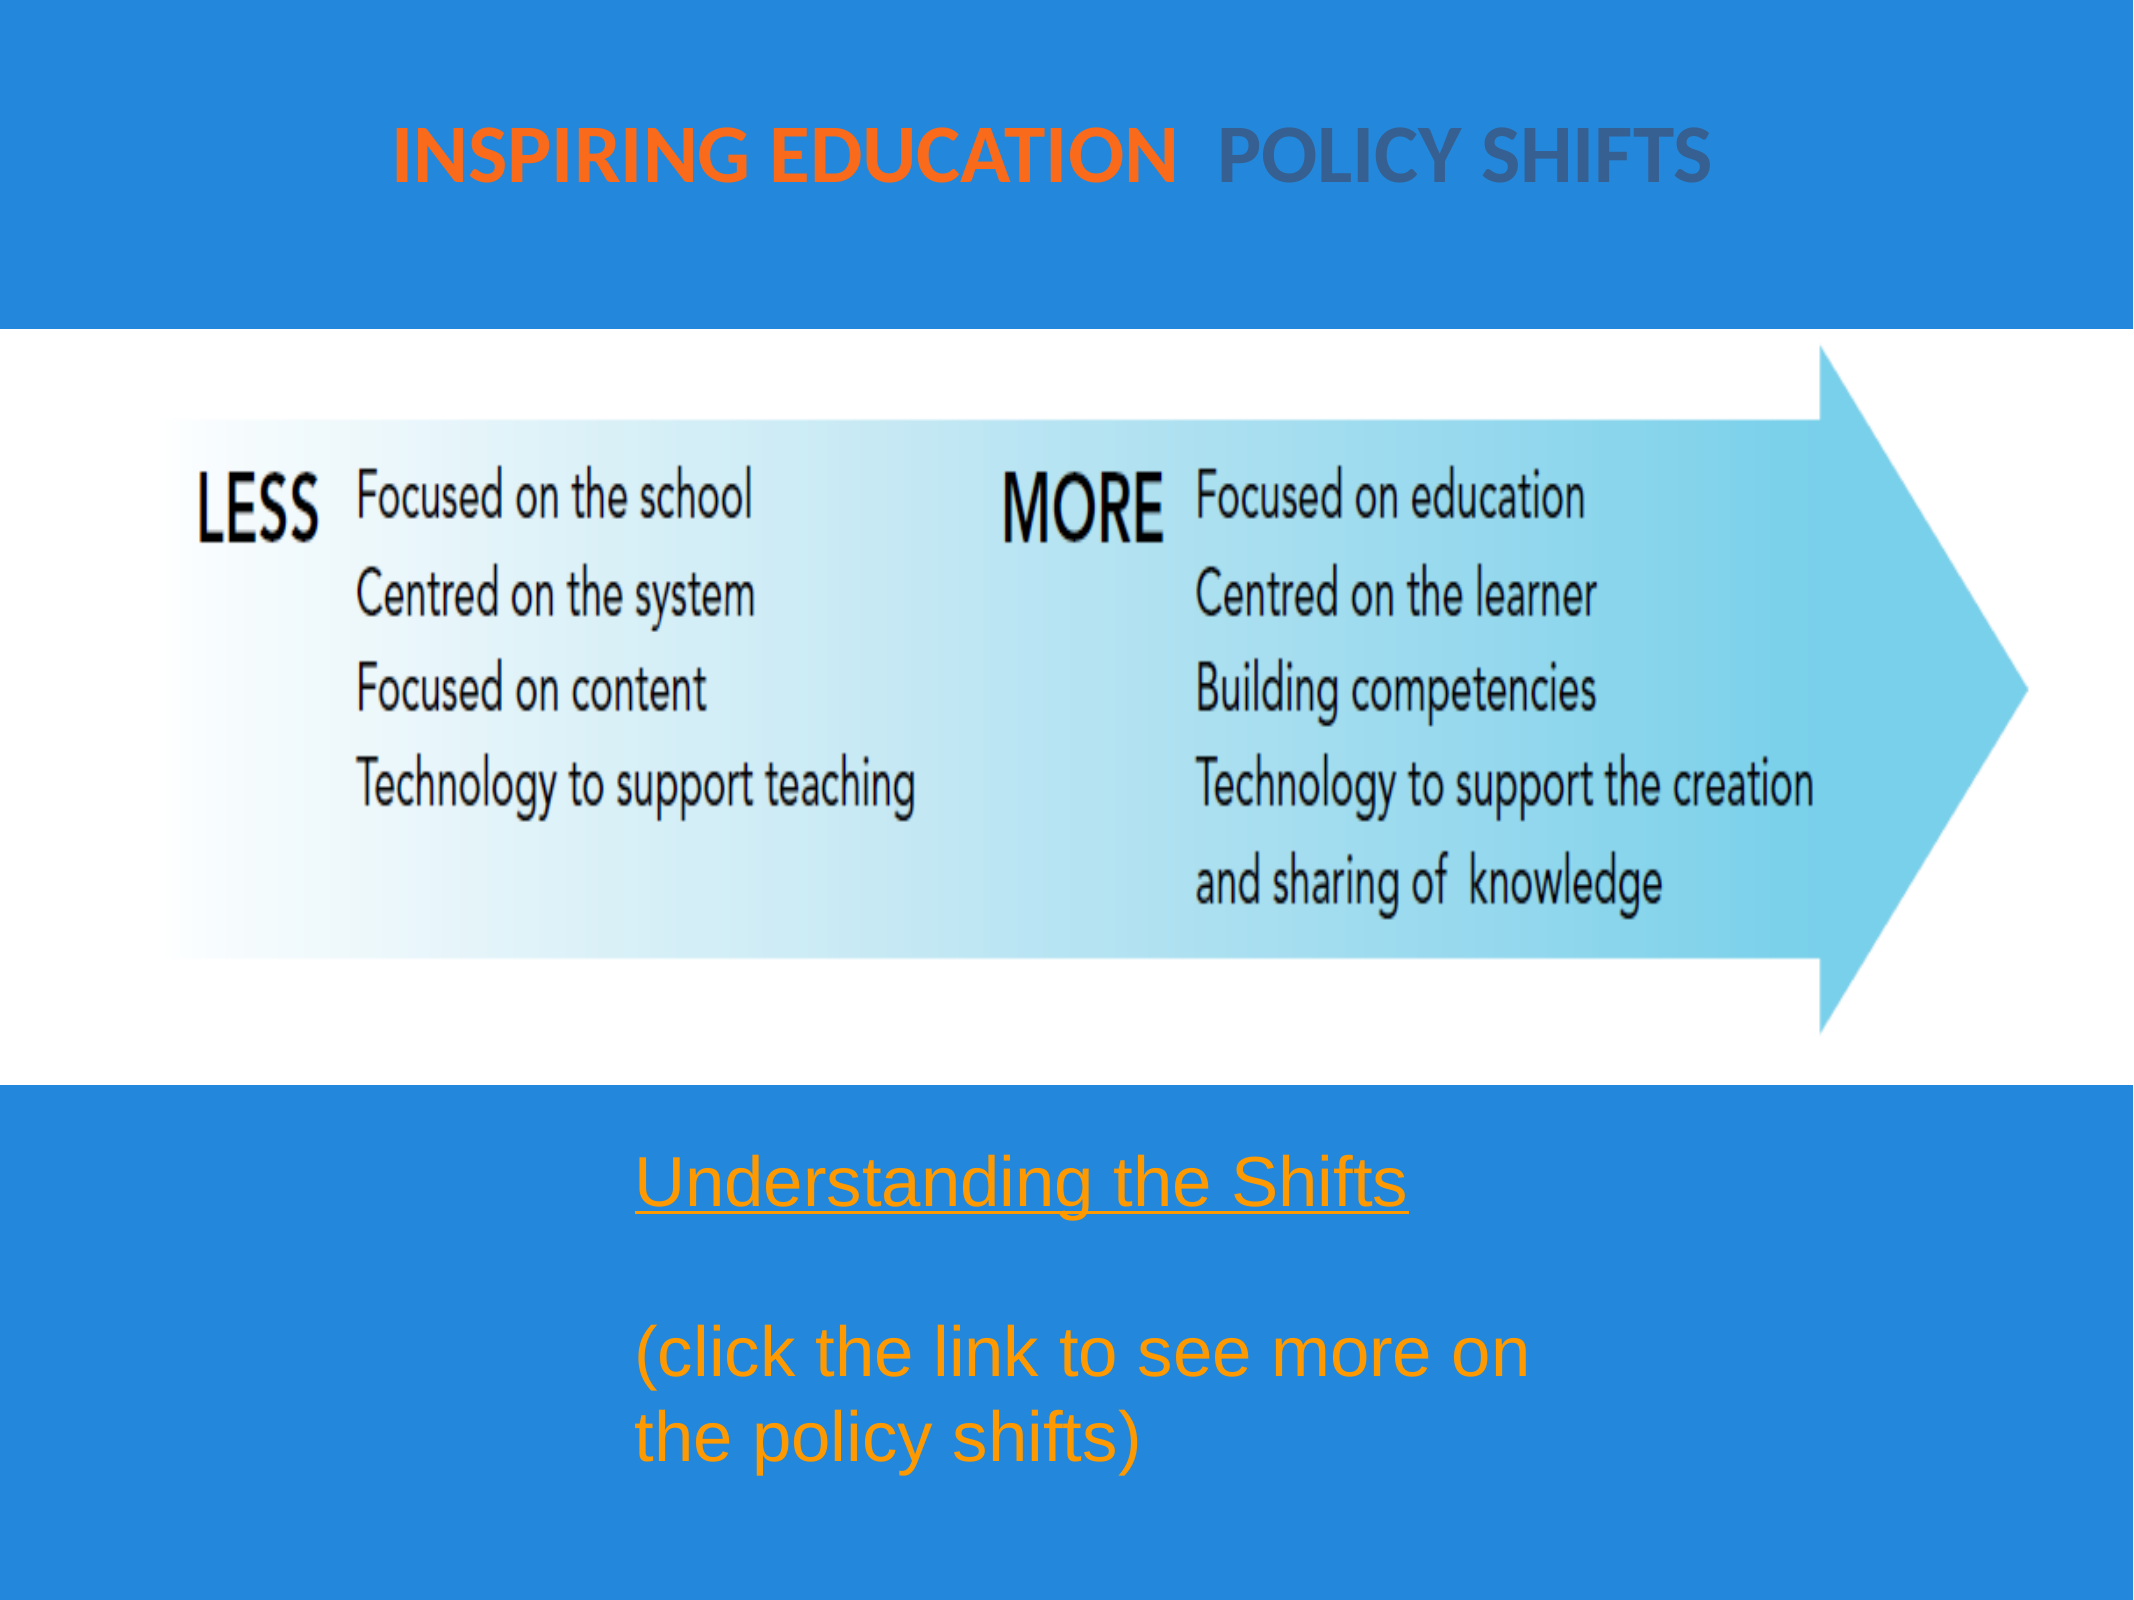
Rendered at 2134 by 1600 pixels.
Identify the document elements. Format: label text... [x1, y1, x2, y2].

picture [0, 329, 2134, 1085]
text_box INSPIRING EDUCATION POLICY SHIFTS [142, 88, 1982, 212]
text_box Understanding the Shifts (click the link to see more on the policy shifts) [613, 1096, 1638, 1600]
